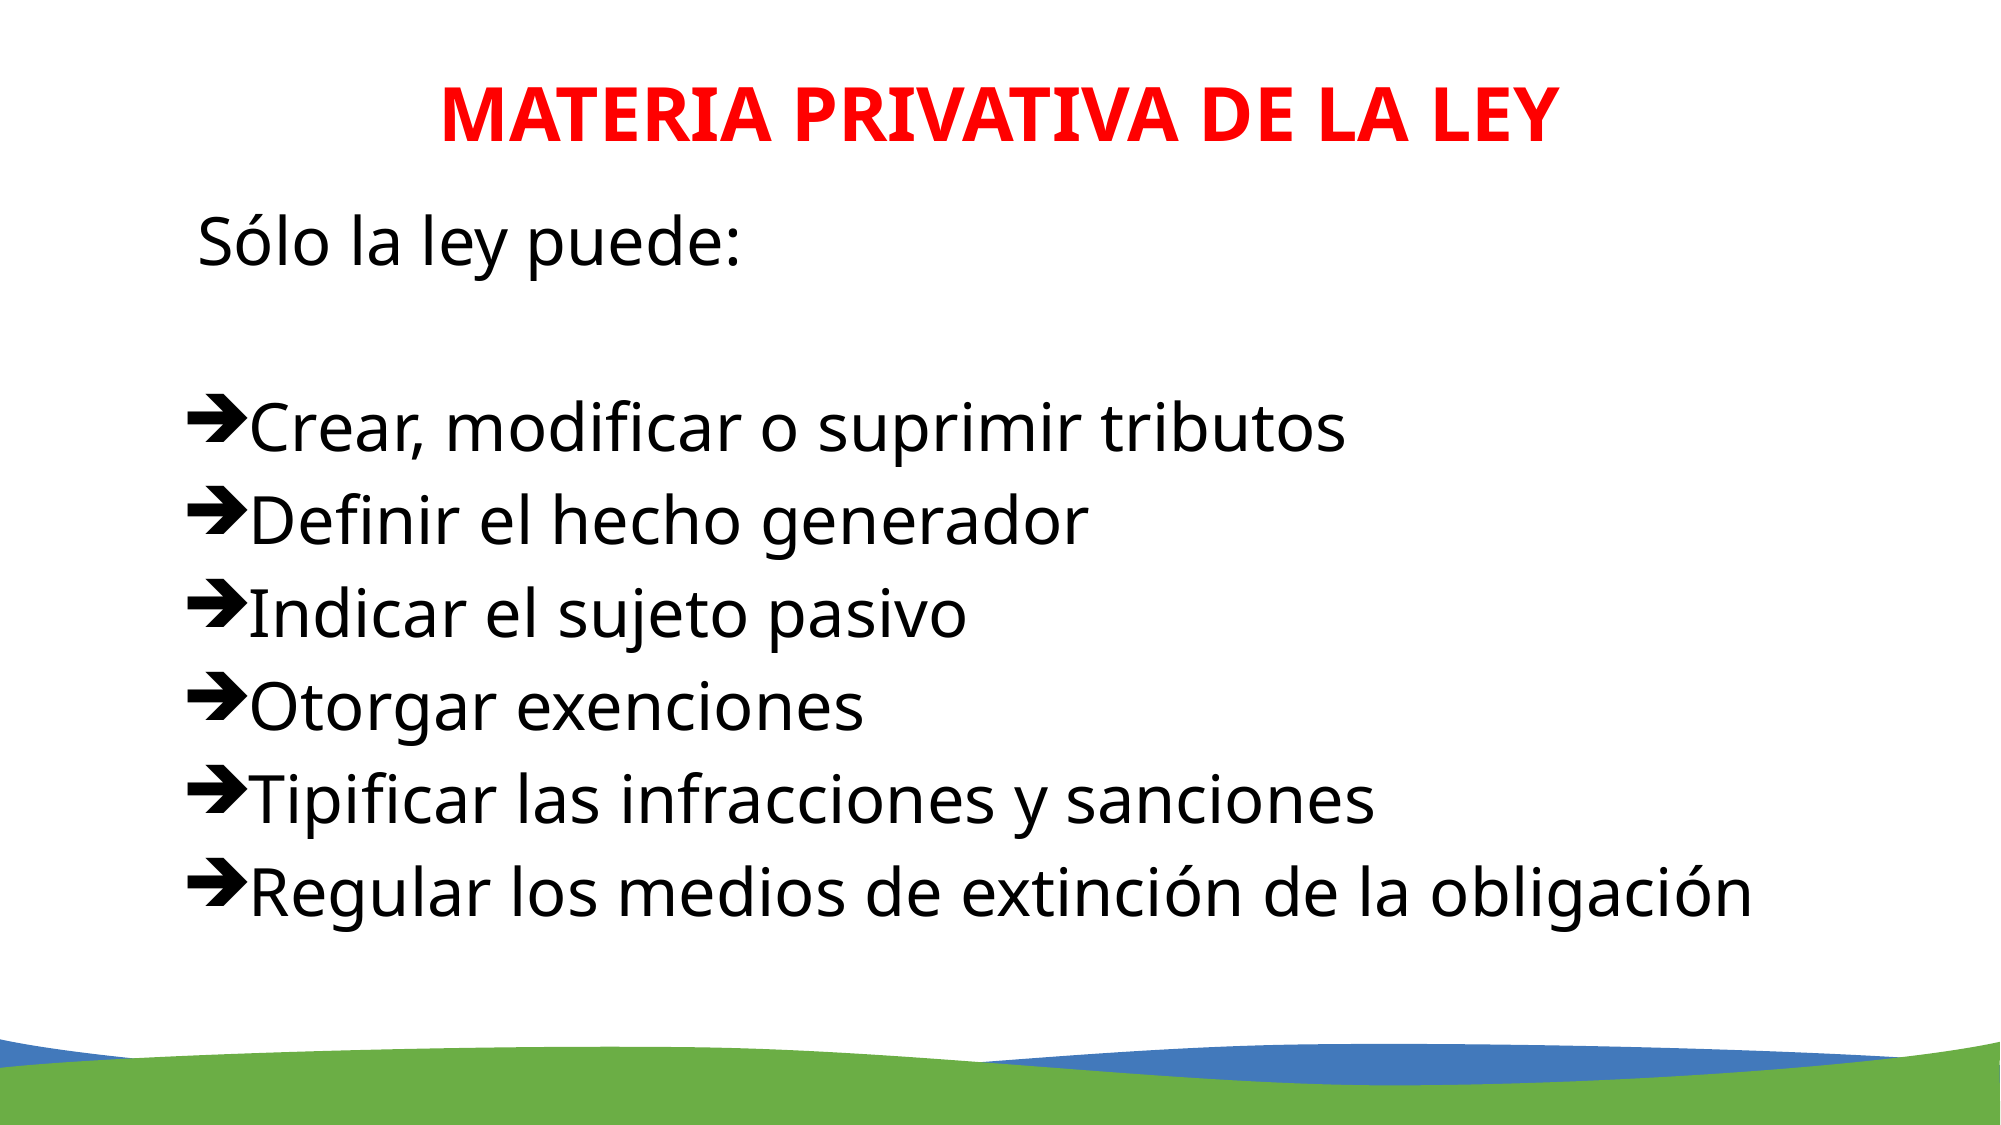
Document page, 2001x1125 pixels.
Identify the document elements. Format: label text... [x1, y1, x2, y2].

title MATERIA PRIVATIVA DE LA LEY [137, 59, 1863, 174]
list Sólo la ley puede: Crear, modificar o suprimir tributos Definir el hecho generador Indicar el sujeto pasivo Otorgar exenciones Tipificar las infracciones y sanciones Regular los medios de extinción de la obligación [167, 200, 1893, 967]
